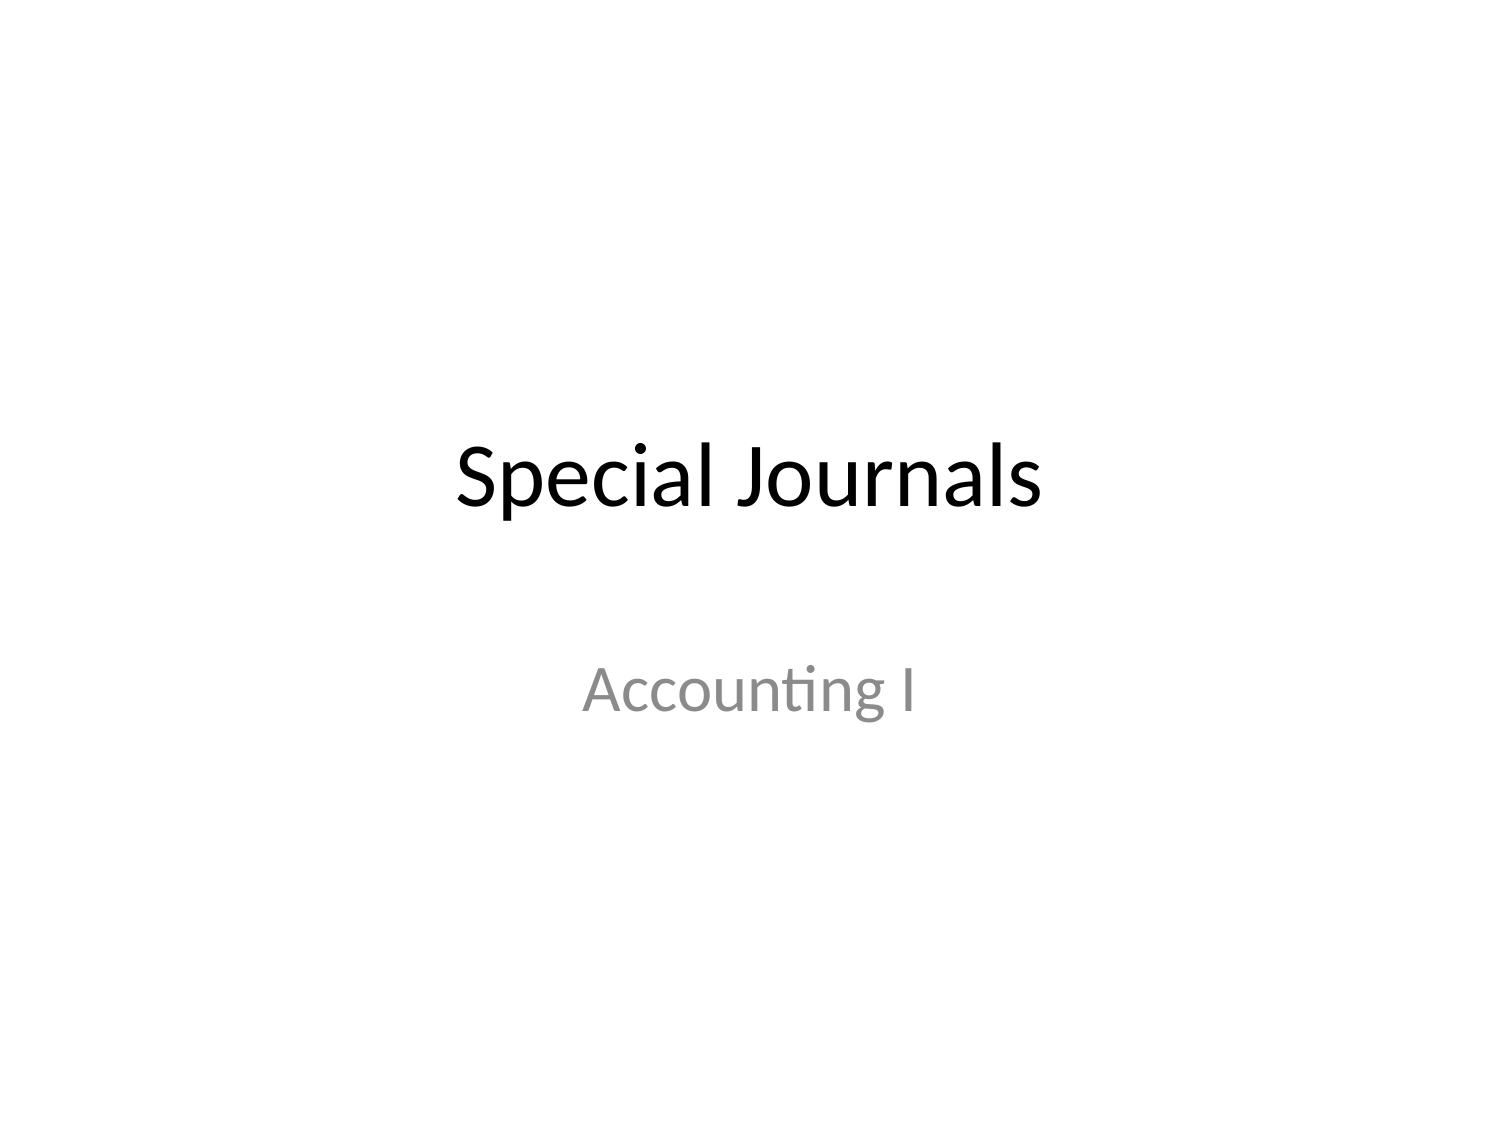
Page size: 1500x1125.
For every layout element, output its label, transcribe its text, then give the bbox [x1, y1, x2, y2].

subtitle Accounting I [225, 637, 1275, 925]
title Special Journals [112, 349, 1388, 591]
